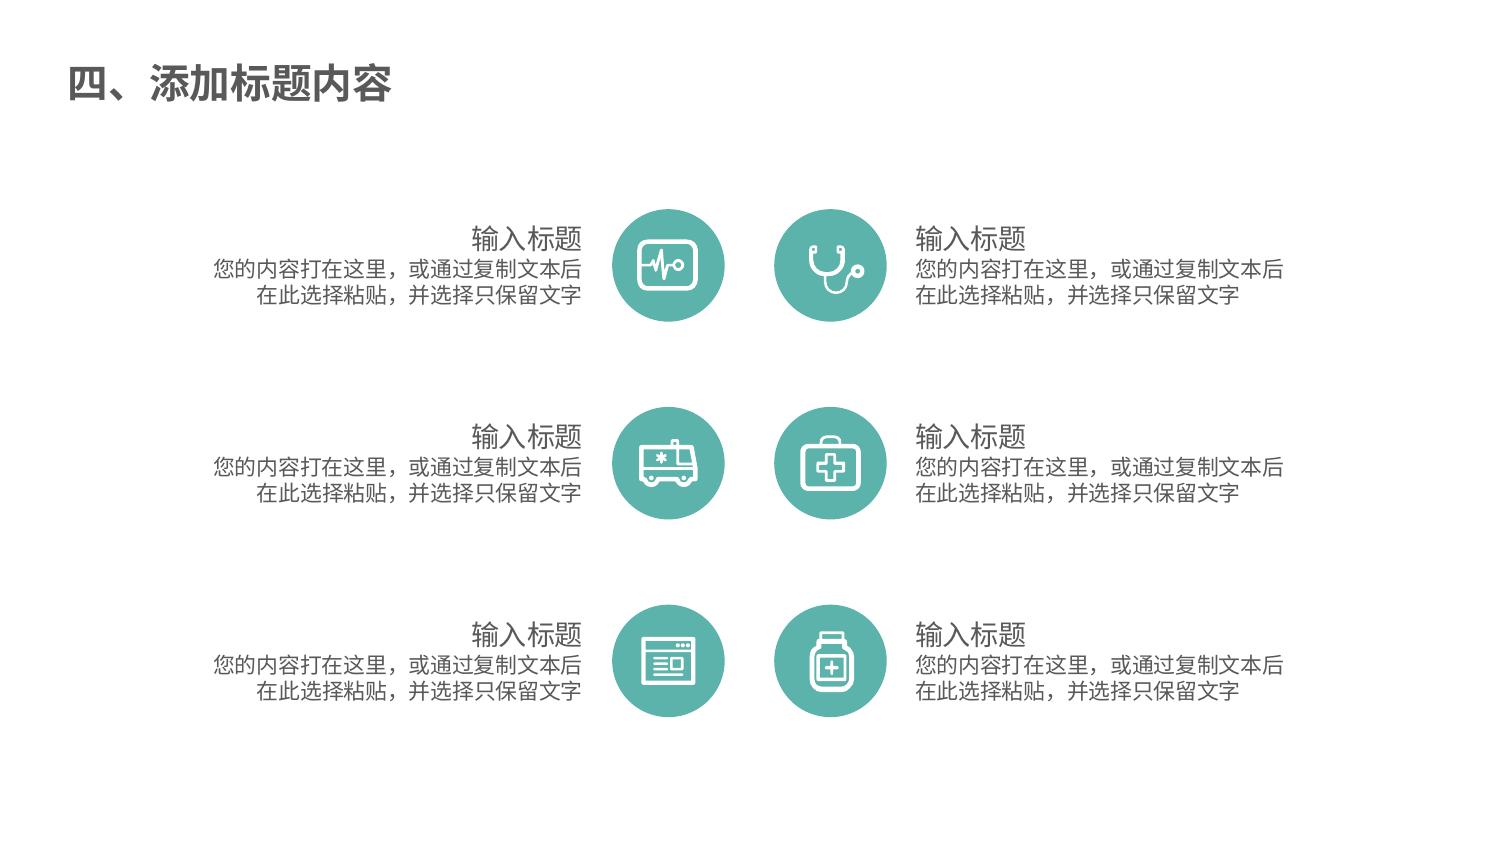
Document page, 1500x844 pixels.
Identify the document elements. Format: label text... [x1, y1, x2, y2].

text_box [192, 609, 599, 713]
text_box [773, 604, 887, 718]
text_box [899, 411, 1317, 515]
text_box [899, 213, 1317, 317]
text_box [773, 208, 887, 322]
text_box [611, 208, 725, 322]
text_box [192, 411, 599, 515]
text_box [899, 609, 1317, 713]
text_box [773, 406, 887, 520]
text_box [192, 213, 599, 317]
text_box 四、添加标题内容 [53, 50, 481, 114]
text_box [611, 604, 725, 718]
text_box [611, 406, 725, 520]
